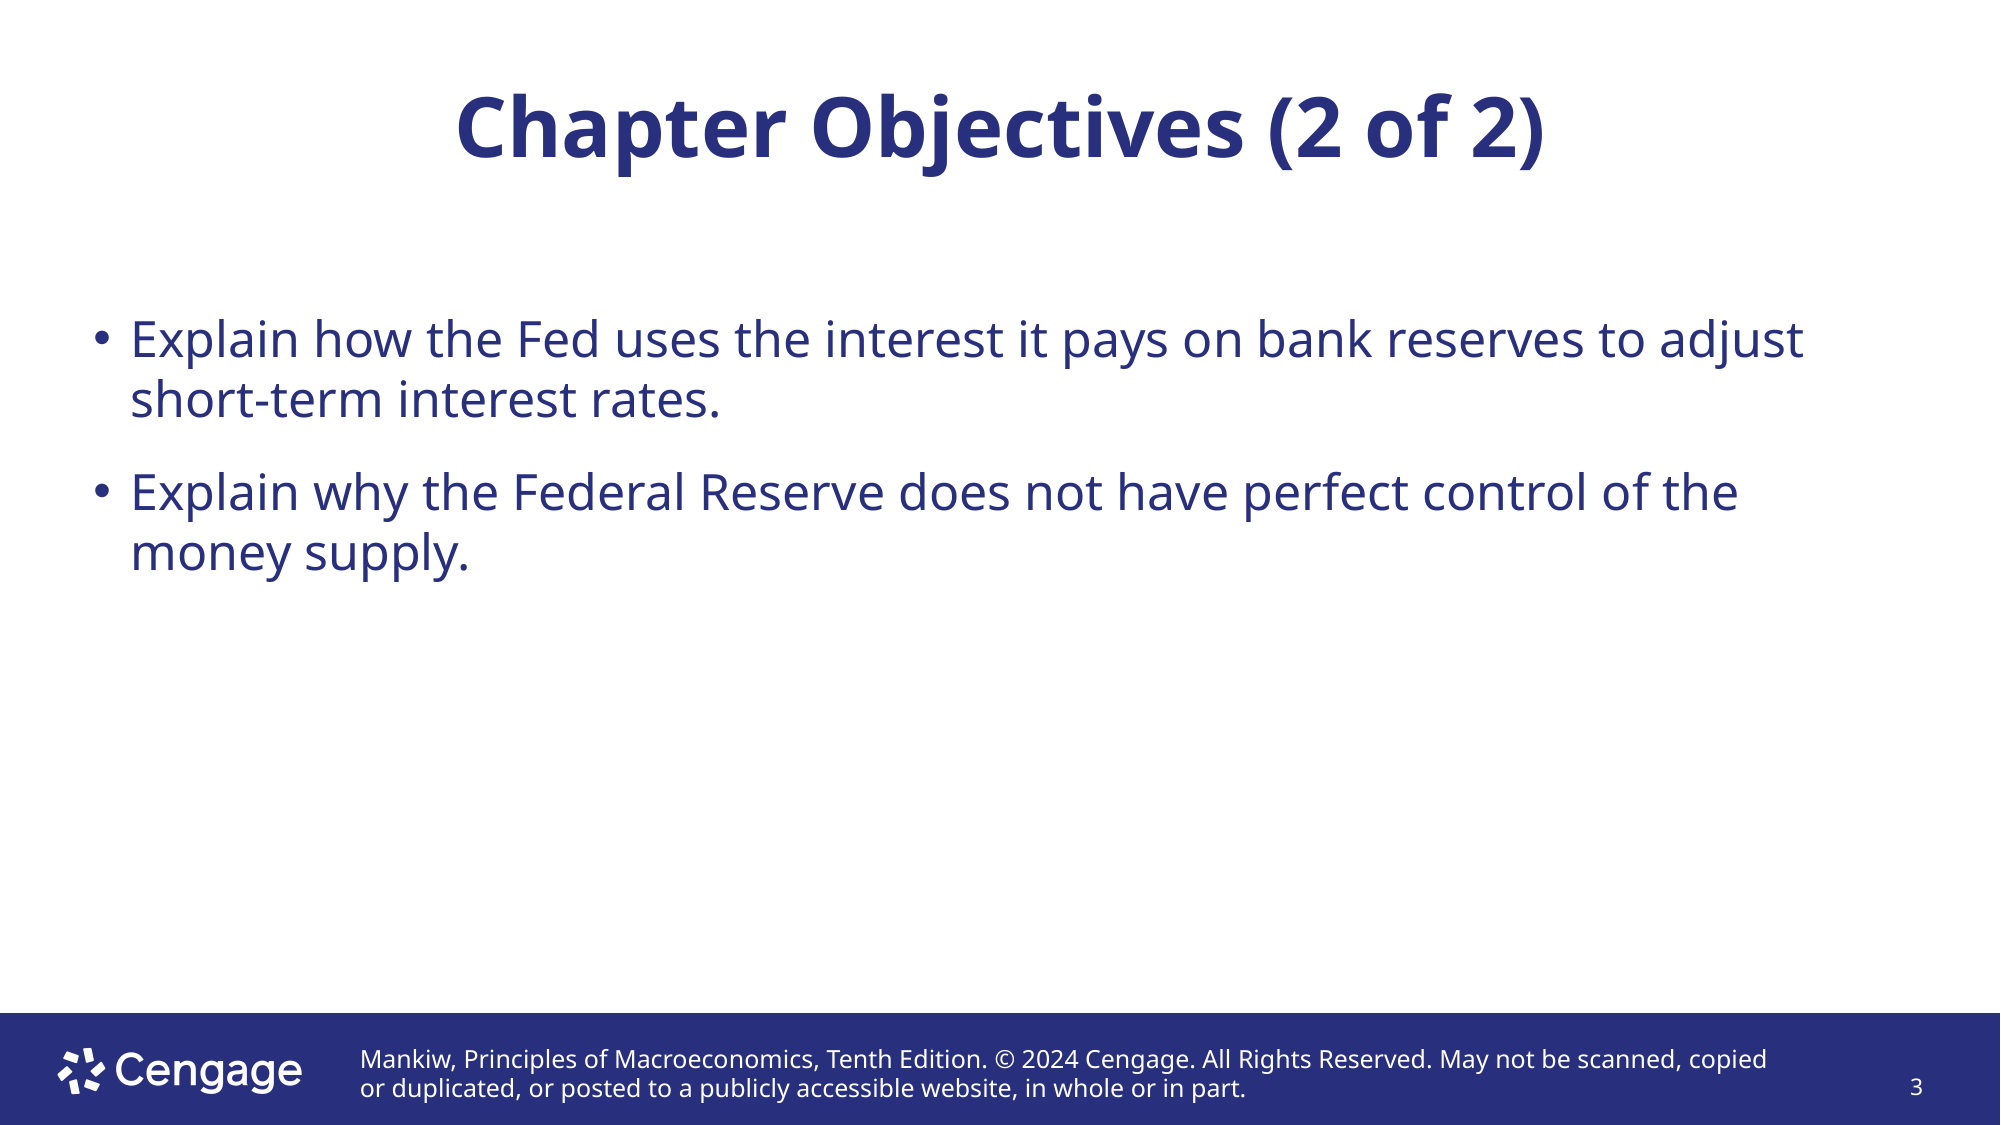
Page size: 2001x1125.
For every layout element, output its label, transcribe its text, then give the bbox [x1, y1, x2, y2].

list Explain how the Fed uses the interest it pays on bank reserves to adjust short-term interest rates. Explain why the Federal Reserve does not have perfect control of the money supply. [78, 299, 1923, 1014]
picture [30, 1020, 329, 1122]
title Chapter Objectives (2 of 2) [78, 77, 1923, 278]
